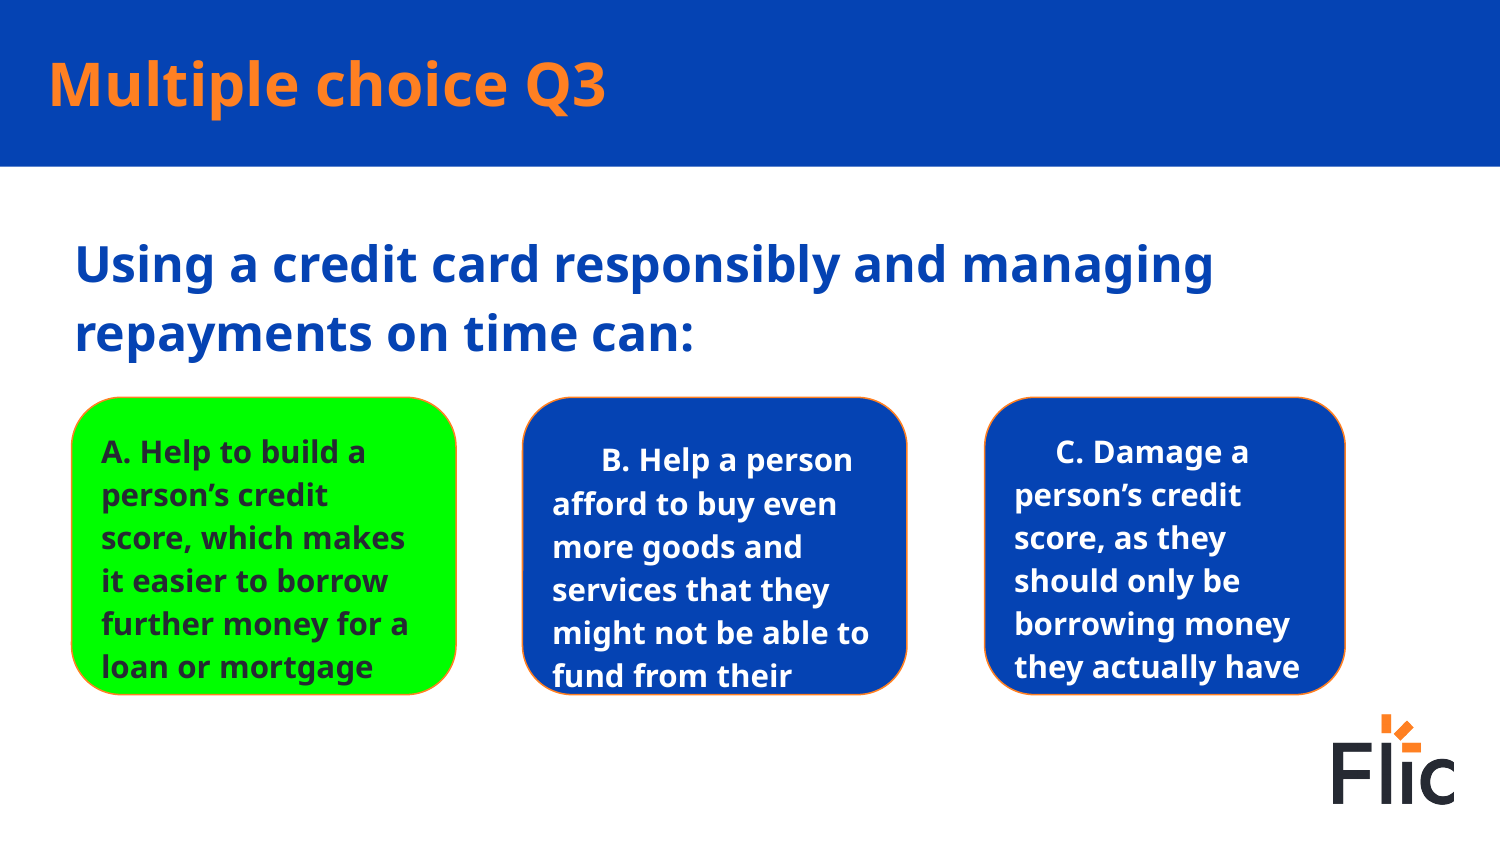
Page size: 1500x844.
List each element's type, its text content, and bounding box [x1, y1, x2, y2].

text_box B. Help a person afford to buy even more goods and services that they might not be able to fund from their salary [522, 397, 907, 695]
title Multiple choice Q3 [32, 39, 1304, 125]
picture [1333, 714, 1454, 805]
text_box C. Damage a person’s credit score, as they should only be borrowing money they actually have in their bank account [984, 397, 1346, 695]
text_box A. Help to build a person’s credit score, which makes it easier to borrow further money for a loan or mortgage [71, 397, 457, 695]
text_box Using a credit card responsibly and managing repayments on time can: [59, 208, 1410, 377]
